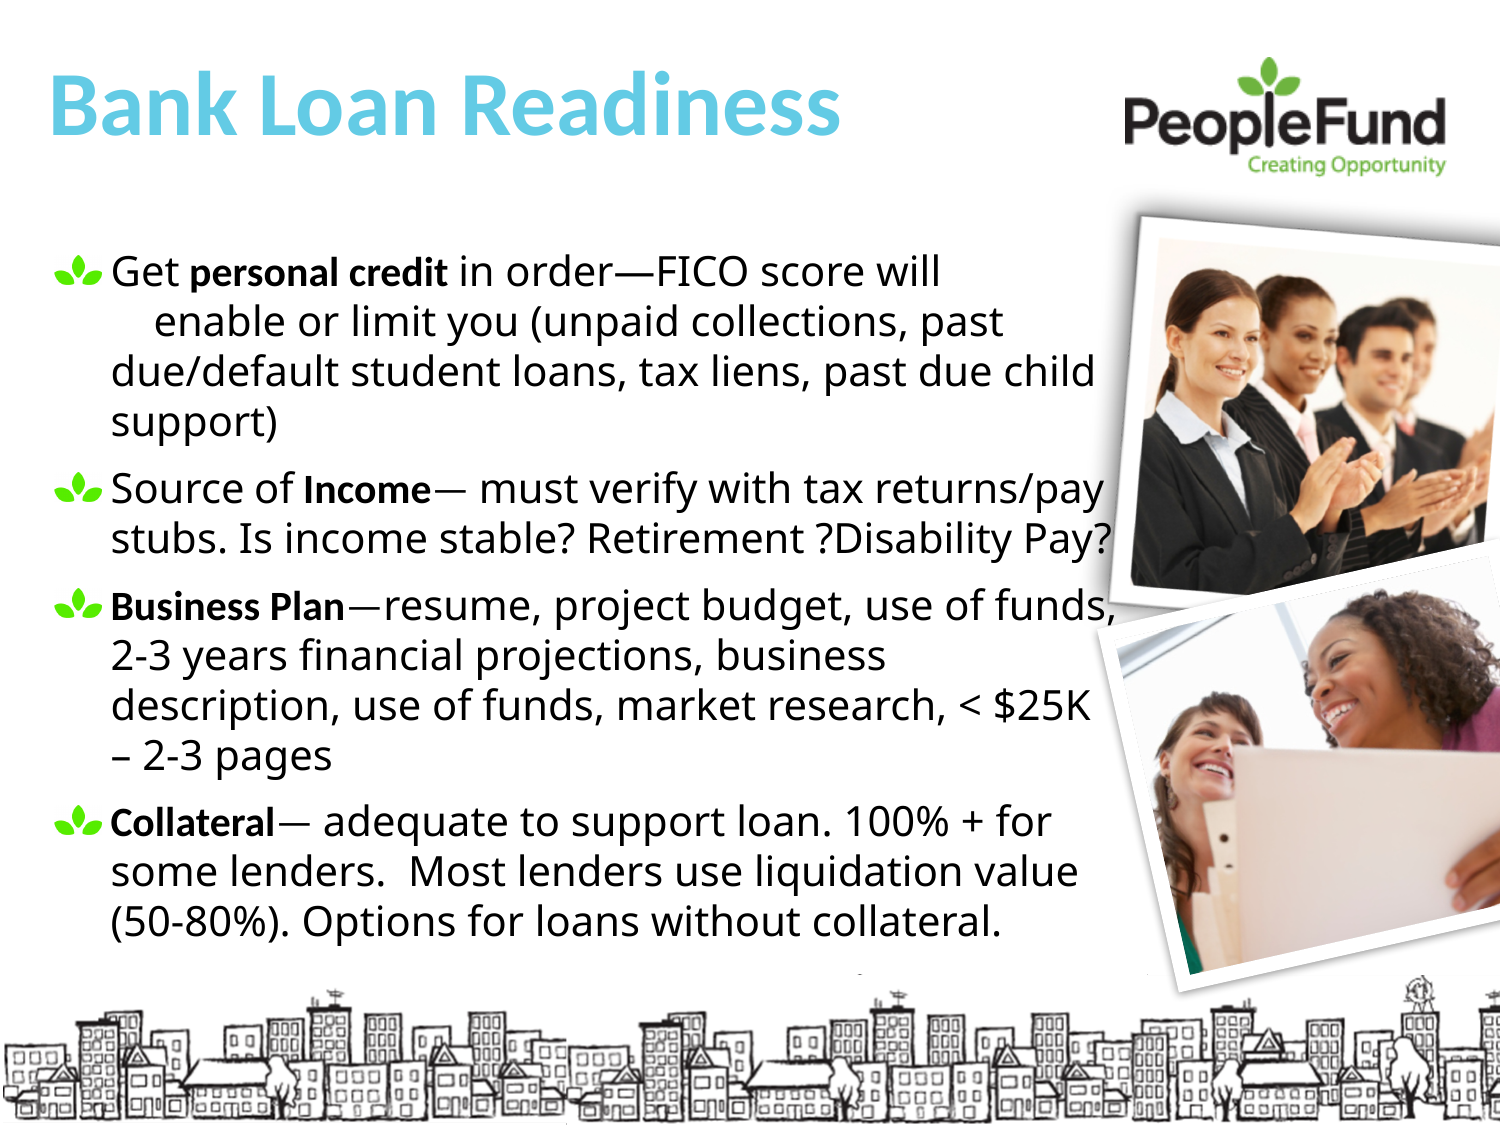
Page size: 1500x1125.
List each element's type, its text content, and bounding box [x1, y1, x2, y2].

list Get personal credit in order—FICO score will enable or limit you (unpaid collections, past due/default student loans, tax liens, past due child support) Source of Income— must verify with tax returns/pay stubs. Is income stable? Retirement ?Disability Pay? Business Plan—resume, project budget, use of funds, 2-3 years financial projections, business description, use of funds, market research, < $25K – 2-3 pages Collateral— adequate to support loan. 100% + for some lenders. Most lenders use liquidation value (50-80%). Options for loans without collateral. [39, 237, 1136, 973]
text_box Bank Loan Readiness [33, 36, 858, 161]
picture [54, 255, 102, 285]
picture [54, 472, 102, 502]
picture [54, 805, 102, 835]
picture [2, 57, 1500, 1125]
picture [54, 588, 102, 618]
